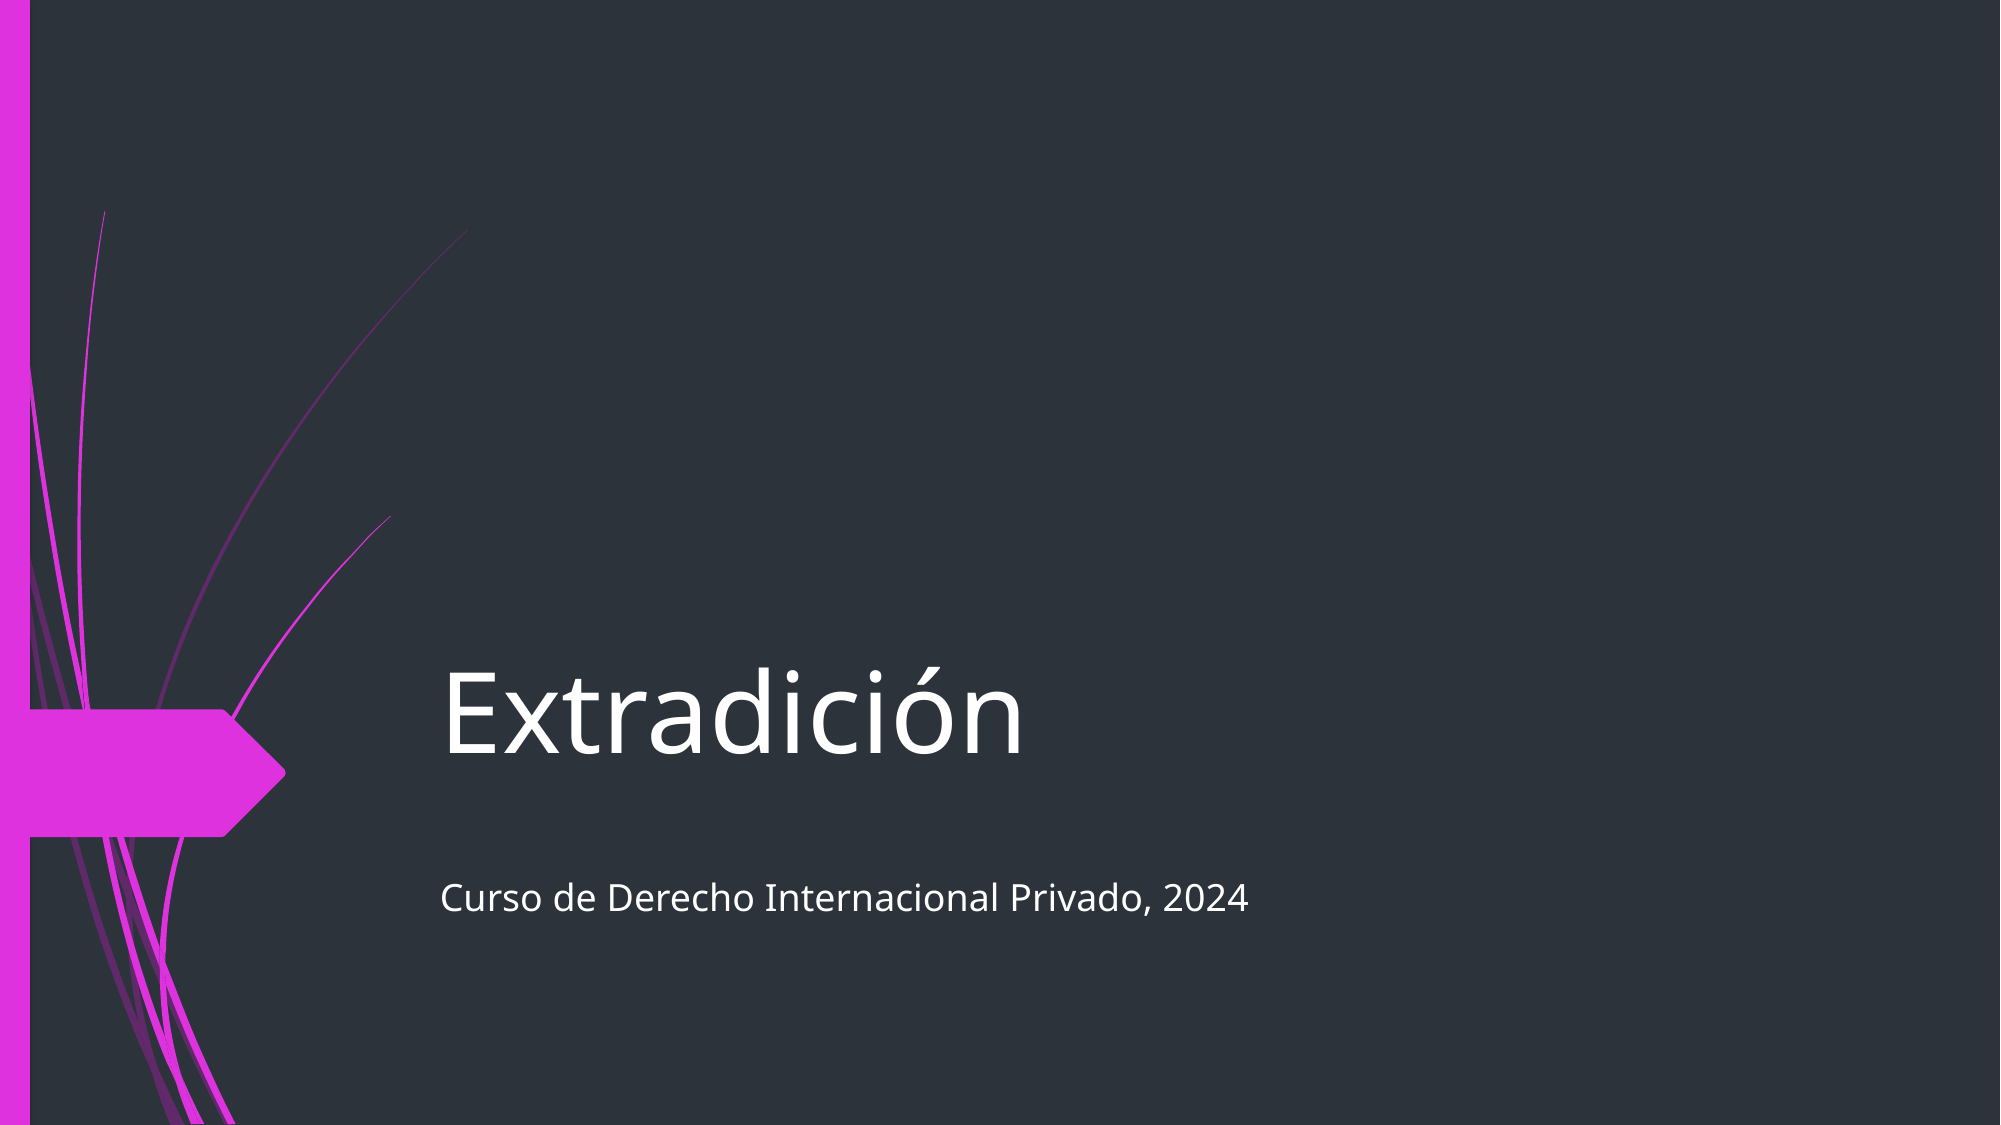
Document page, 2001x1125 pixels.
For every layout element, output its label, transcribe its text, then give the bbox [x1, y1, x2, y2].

title Extradición [424, 412, 1888, 784]
subtitle Curso de Derecho Internacional Privado, 2024 [424, 866, 1888, 1052]
